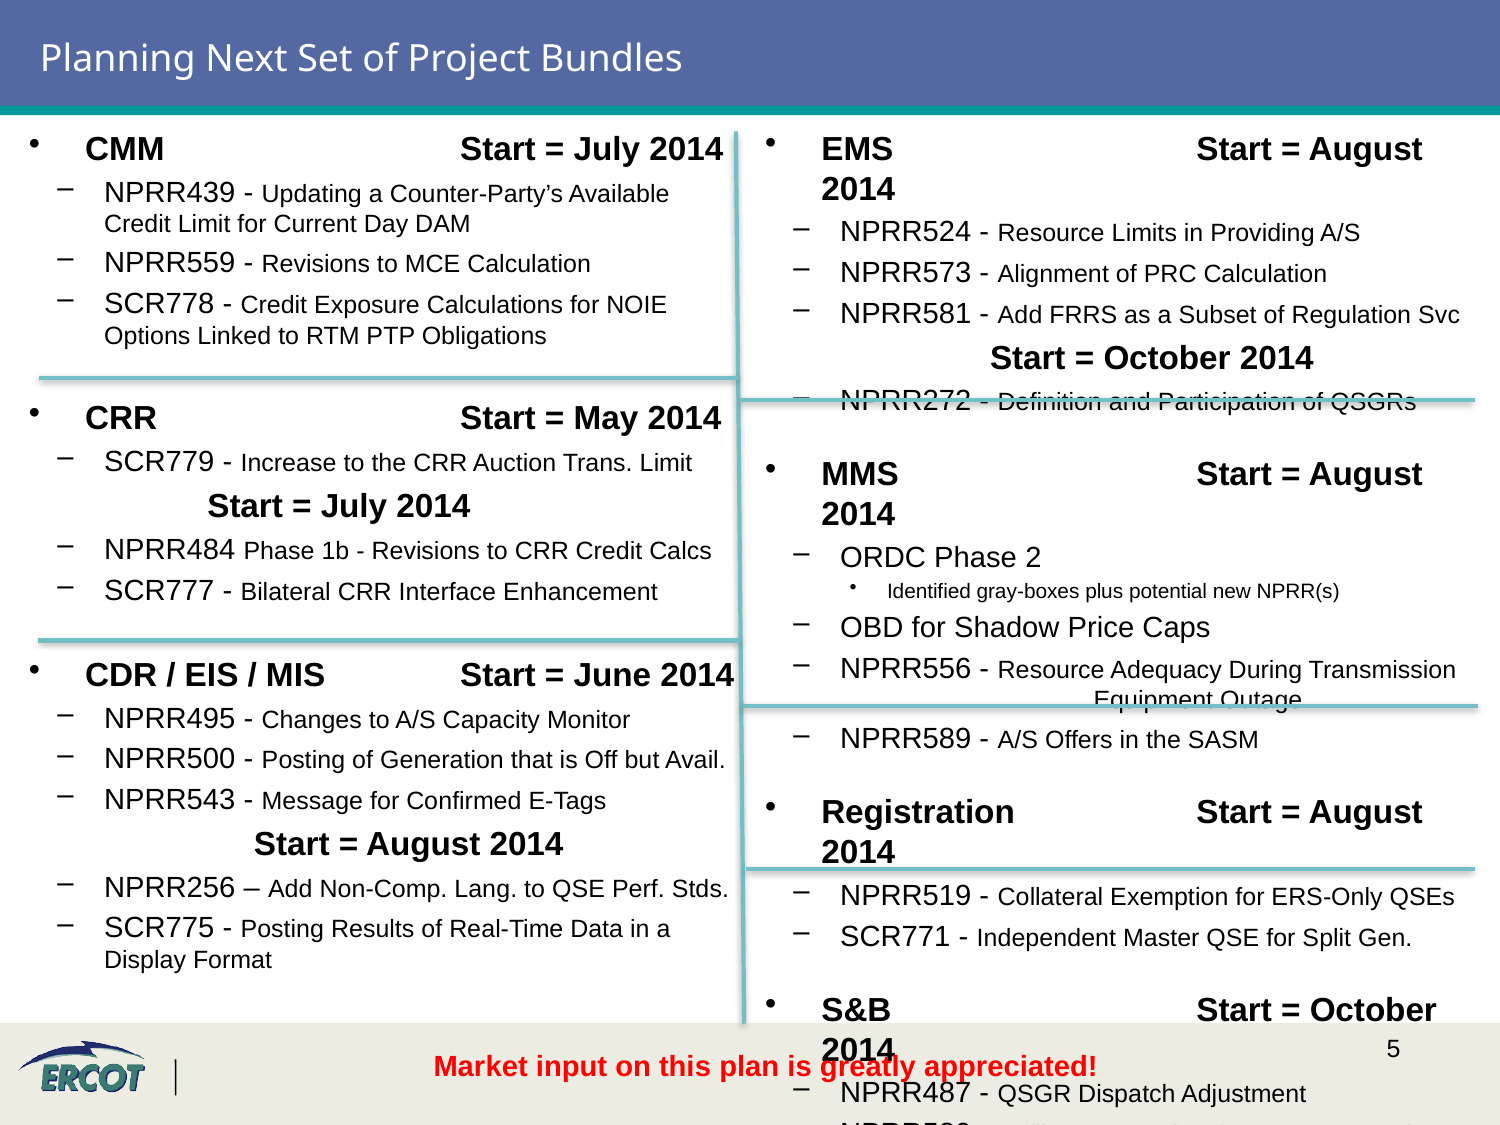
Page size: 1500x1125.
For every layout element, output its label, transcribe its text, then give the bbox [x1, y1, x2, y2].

title Planning Next Set of Project Bundles [24, 0, 1175, 113]
list CMM Start = July 2014 NPRR439 - Updating a Counter-Party’s Available Credit Limit for Current Day DAM NPRR559 - Revisions to MCE Calculation SCR778 - Credit Exposure Calculations for NOIE Options Linked to RTM PTP Obligations CRR Start = May 2014 SCR779 - Increase to the CRR Auction Trans. Limit Start = July 2014 NPRR484 Phase 1b - Revisions to CRR Credit Calcs SCR777 - Bilateral CRR Interface Enhancement CDR / EIS / MIS Start = June 2014 NPRR495 - Changes to A/S Capacity Monitor NPRR500 - Posting of Generation that is Off but Avail. NPRR543 - Message for Confirmed E-Tags Start = August 2014 NPRR256 – Add Non-Comp. Lang. to QSE Perf. Stds. SCR775 - Posting Results of Real-Time Data in a Display Format [13, 119, 750, 1013]
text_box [735, 131, 745, 1024]
picture [10, 1031, 151, 1111]
text_box EMS Start = August 2014 NPRR524 - Resource Limits in Providing A/S NPRR573 - Alignment of PRC Calculation NPRR581 - Add FRRS as a Subset of Regulation Svc Start = October 2014 NPRR272 - Definition and Participation of QSGRs MMS Start = August 2014 ORDC Phase 2 Identified gray-boxes plus potential new NPRR(s) OBD for Shadow Price Caps NPRR556 - Resource Adequacy During Transmission Equipment Outage NPRR589 - A/S Offers in the SASM Registration Start = August 2014 NPRR519 - Collateral Exemption for ERS-Only QSEs SCR771 - Independent Master QSE for Split Gen. S&B Start = October 2014 NPRR487 - QSGR Dispatch Adjustment NPRR580 - Rolling CRR Balancing Account Fund [750, 119, 1487, 1101]
text_box Market input on this plan is greatly appreciated! [410, 1039, 1122, 1090]
